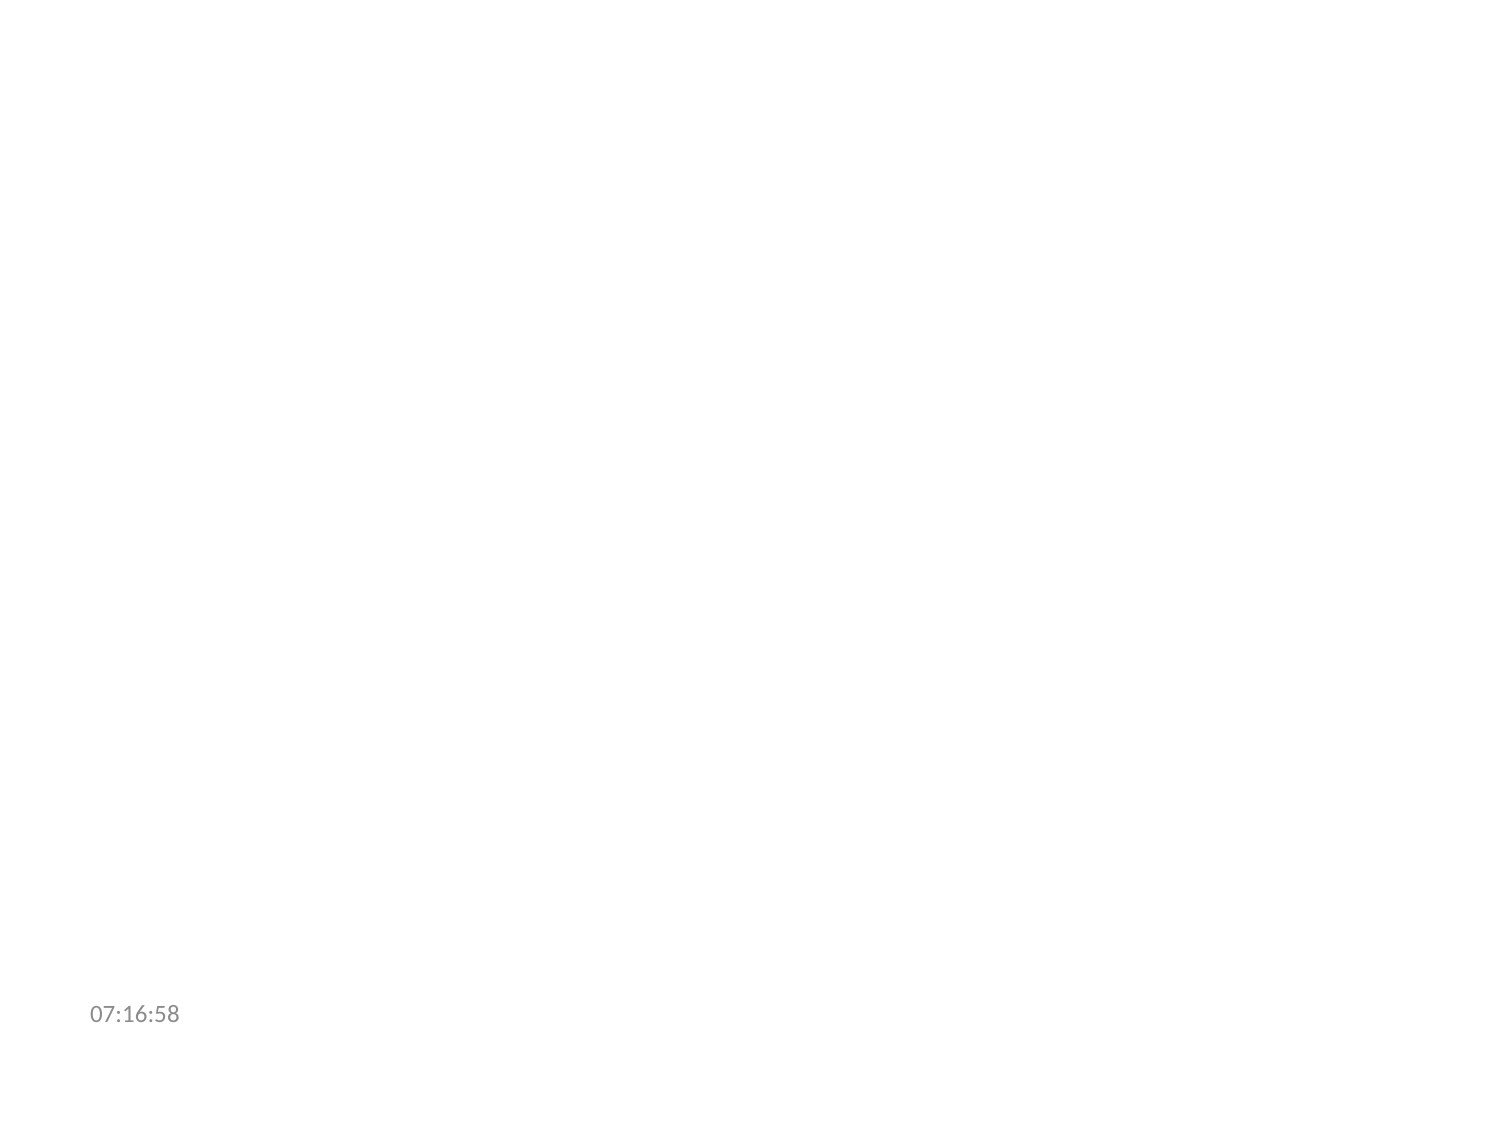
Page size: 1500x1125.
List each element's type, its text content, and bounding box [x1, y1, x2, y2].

text_box 15:35:09 [75, 982, 425, 1043]
